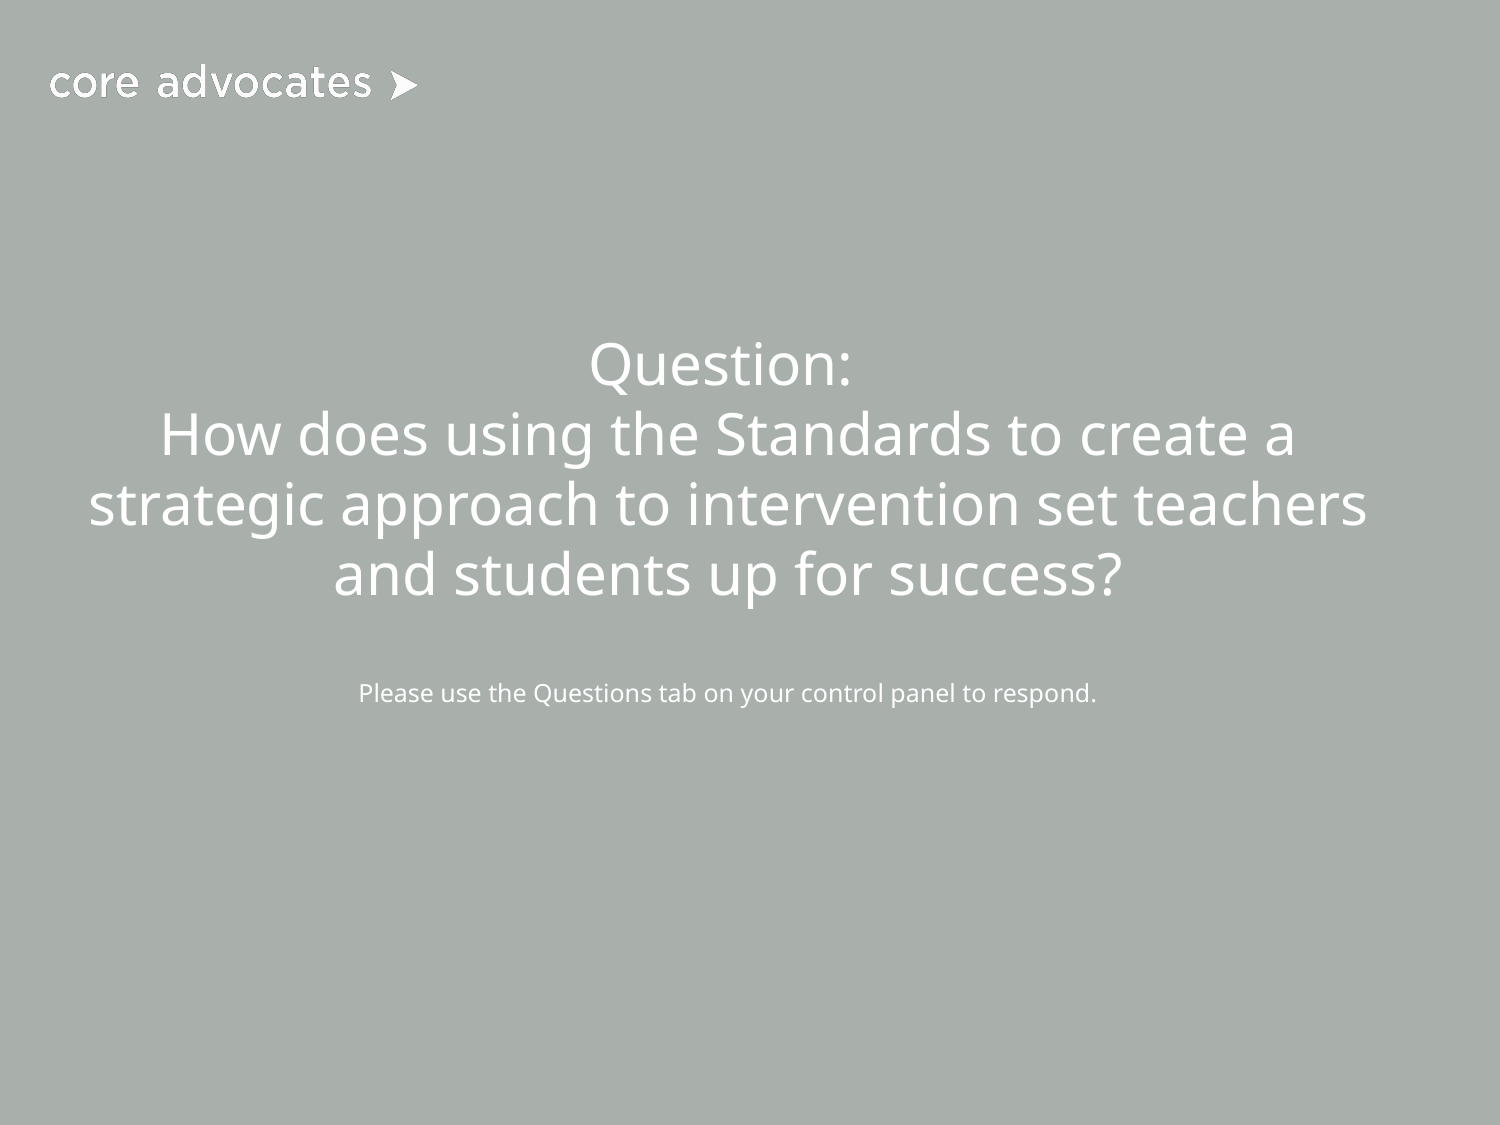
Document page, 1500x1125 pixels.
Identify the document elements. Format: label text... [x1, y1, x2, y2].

title Question: How does using the Standards to create a strategic approach to intervention set teachers and students up for success? Please use the Questions tab on your control panel to respond. [21, 423, 1436, 752]
picture [50, 64, 417, 100]
